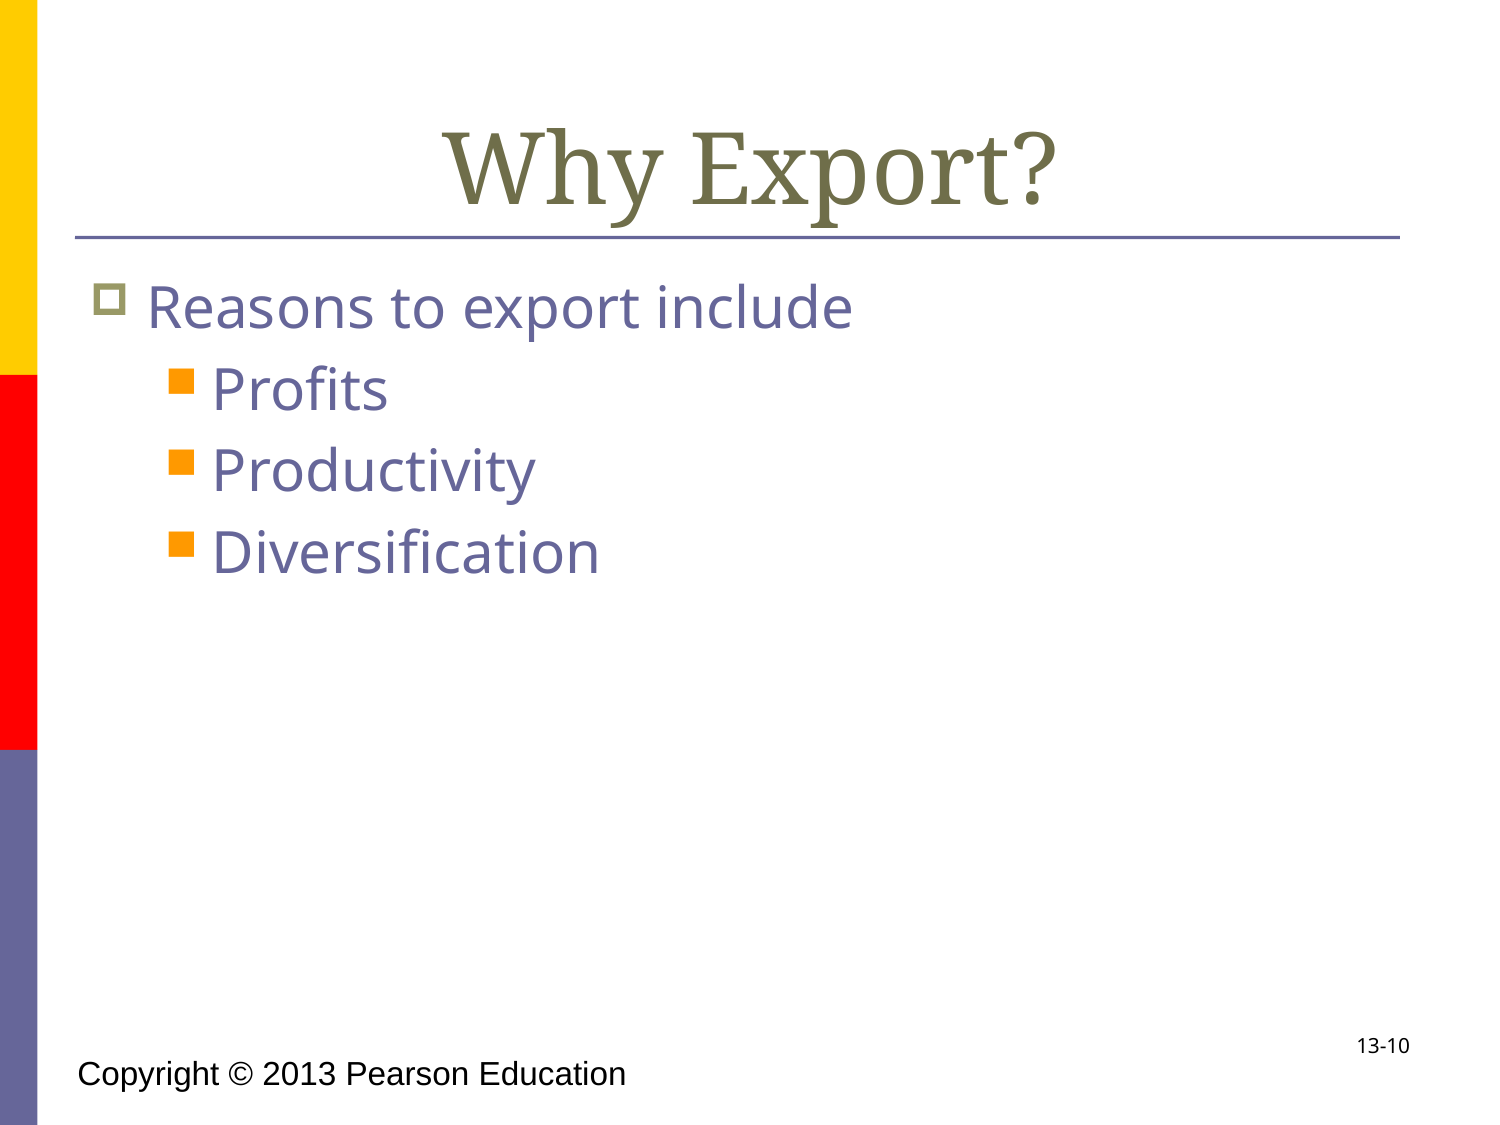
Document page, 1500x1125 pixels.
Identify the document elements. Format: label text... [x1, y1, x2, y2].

slide_number 13-10 [1074, 1025, 1425, 1100]
title Why Export? [75, 45, 1425, 233]
list Reasons to export include Profits Productivity Diversification [75, 262, 1425, 1006]
